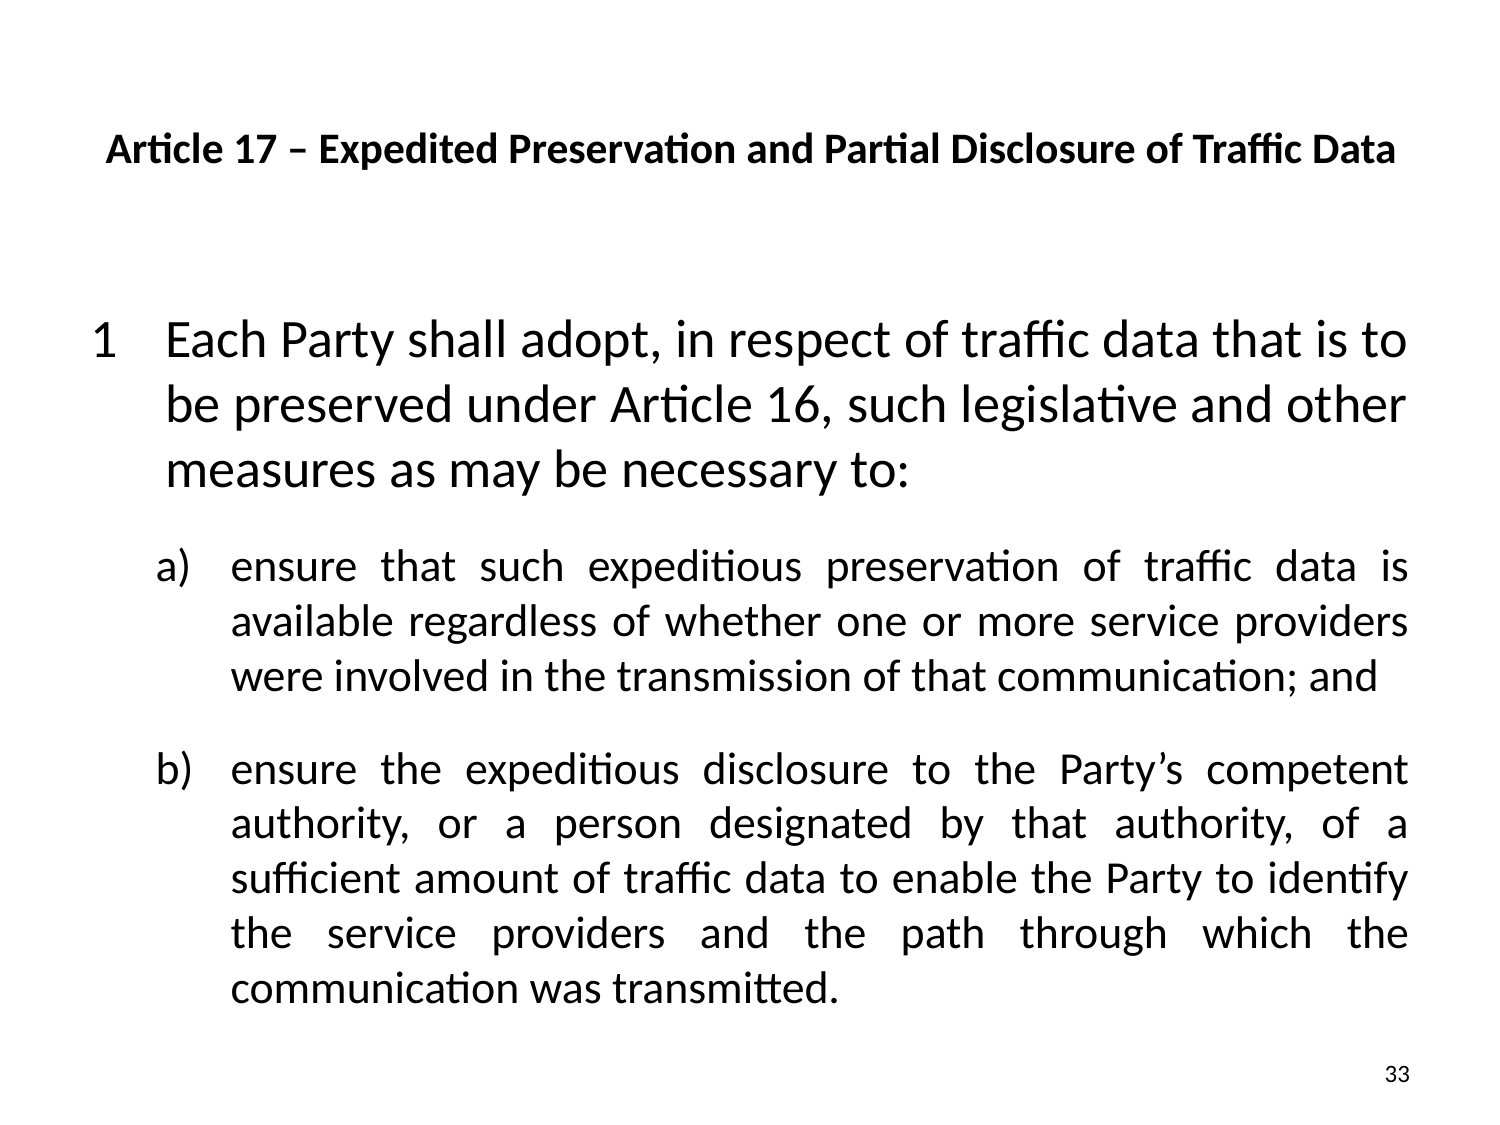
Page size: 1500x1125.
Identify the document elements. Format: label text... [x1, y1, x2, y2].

list Each Party shall adopt, in respect of traffic data that is to be preserved under Article 16, such legislative and other measures as may be necessary to: ensure that such expeditious preservation of traffic data is available regardless of whether one or more service providers were involved in the transmission of that communication; and ensure the expeditious disclosure to the Party’s competent authority, or a person designated by that authority, of a sufficient amount of traffic data to enable the Party to identify the service providers and the path through which the communication was transmitted. [74, 295, 1426, 1053]
slide_number 33 [1074, 1042, 1425, 1103]
title Article 17 – Expedited Preservation and Partial Disclosure of Traffic Data [76, 51, 1428, 240]
